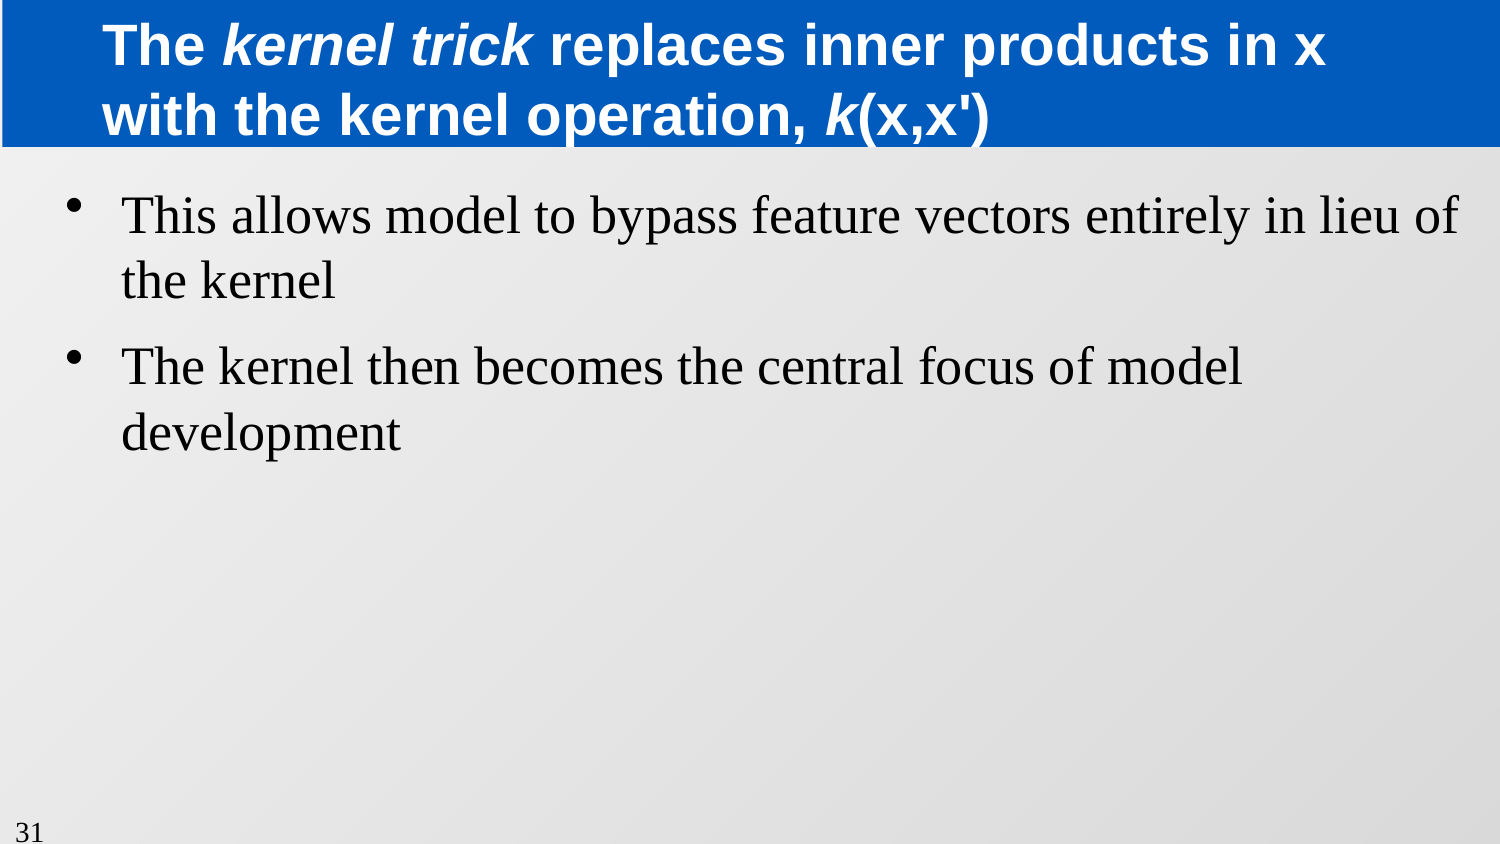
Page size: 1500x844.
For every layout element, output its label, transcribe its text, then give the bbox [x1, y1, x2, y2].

title The kernel trick replaces inner products in x with the kernel operation, k(x,x') [87, 0, 1363, 147]
list This allows model to bypass feature vectors entirely in lieu of the kernel The kernel then becomes the central focus of model development [49, 171, 1488, 760]
slide_number 31 [0, 806, 101, 844]
